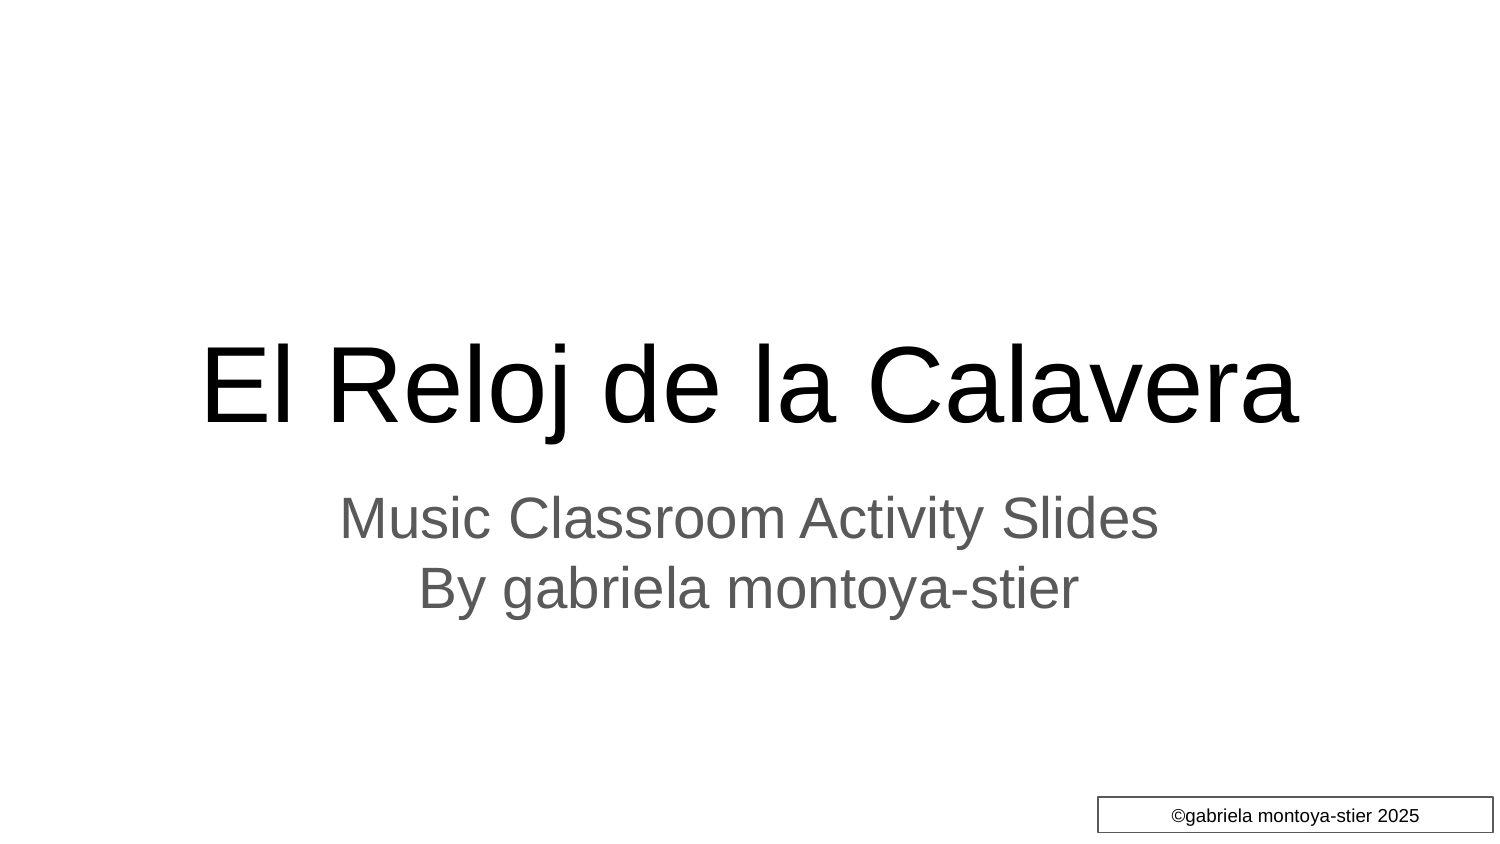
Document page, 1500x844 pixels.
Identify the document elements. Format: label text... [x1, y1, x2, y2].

subtitle Music Classroom Activity Slides By gabriela montoya-stier [51, 464, 1449, 665]
title El Reloj de la Calavera [51, 122, 1449, 459]
text_box ©gabriela montoya-stier 2025 [1097, 796, 1494, 833]
